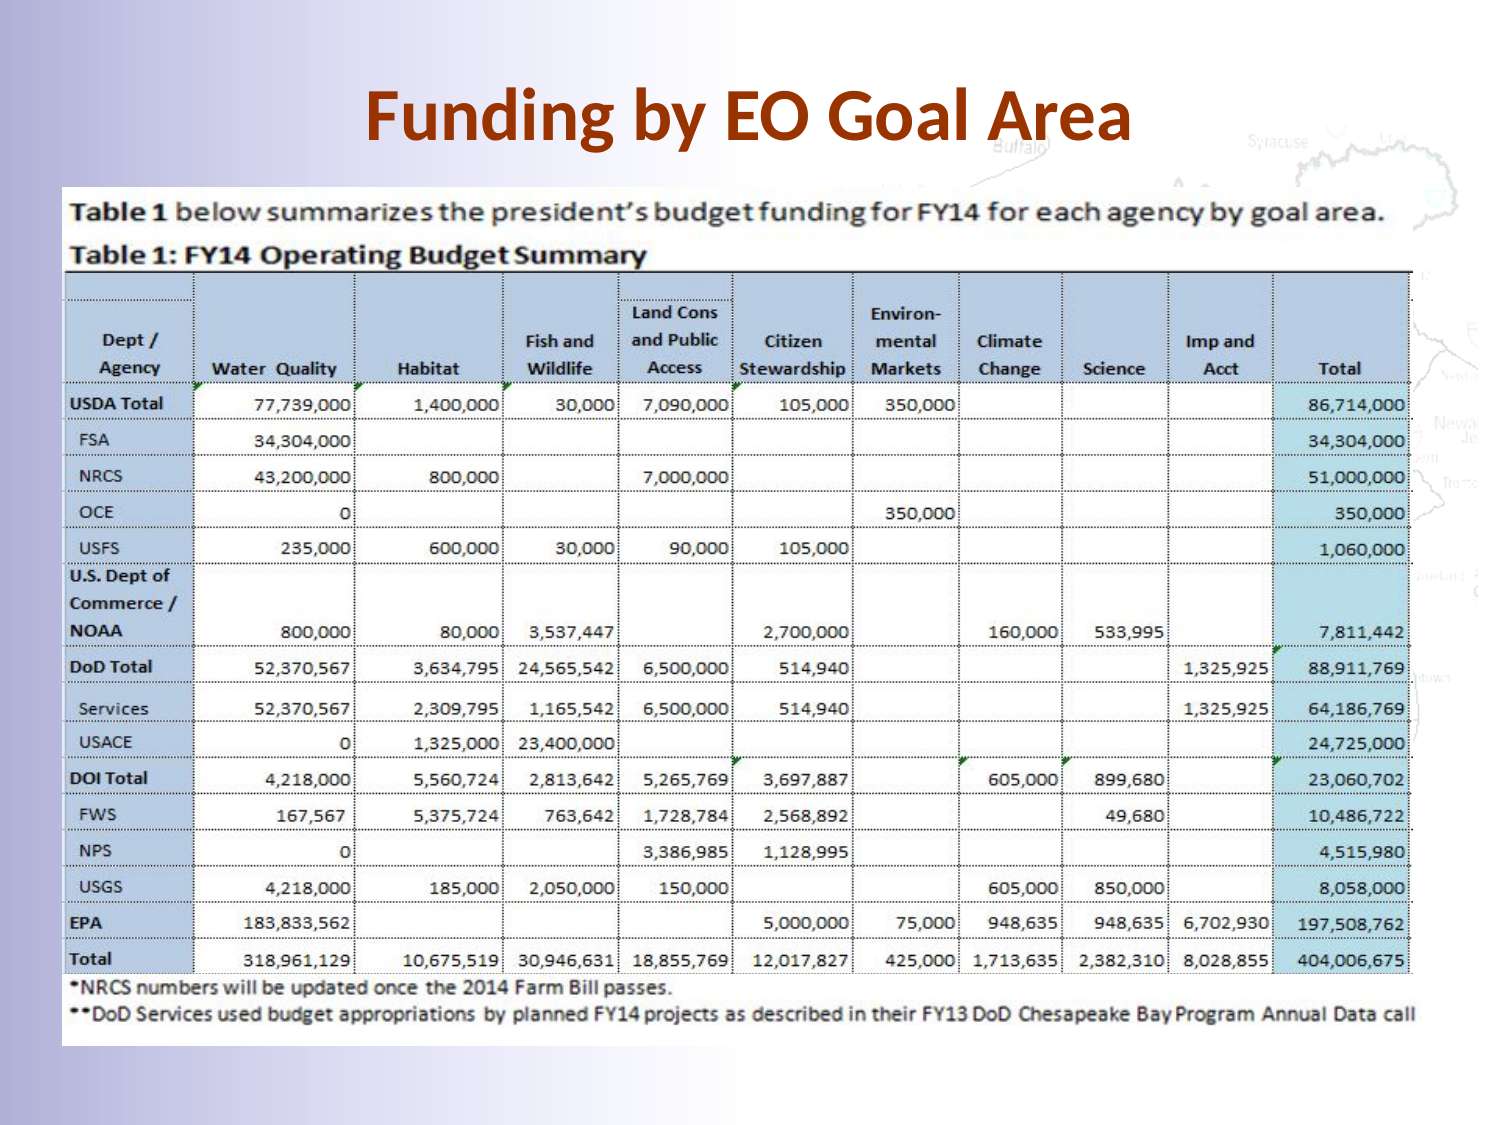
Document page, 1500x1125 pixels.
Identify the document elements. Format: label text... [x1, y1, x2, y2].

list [62, 280, 1413, 974]
text_box Funding by EO Goal Area [37, 57, 1463, 175]
picture [62, 974, 1423, 1046]
picture [62, 187, 1413, 273]
